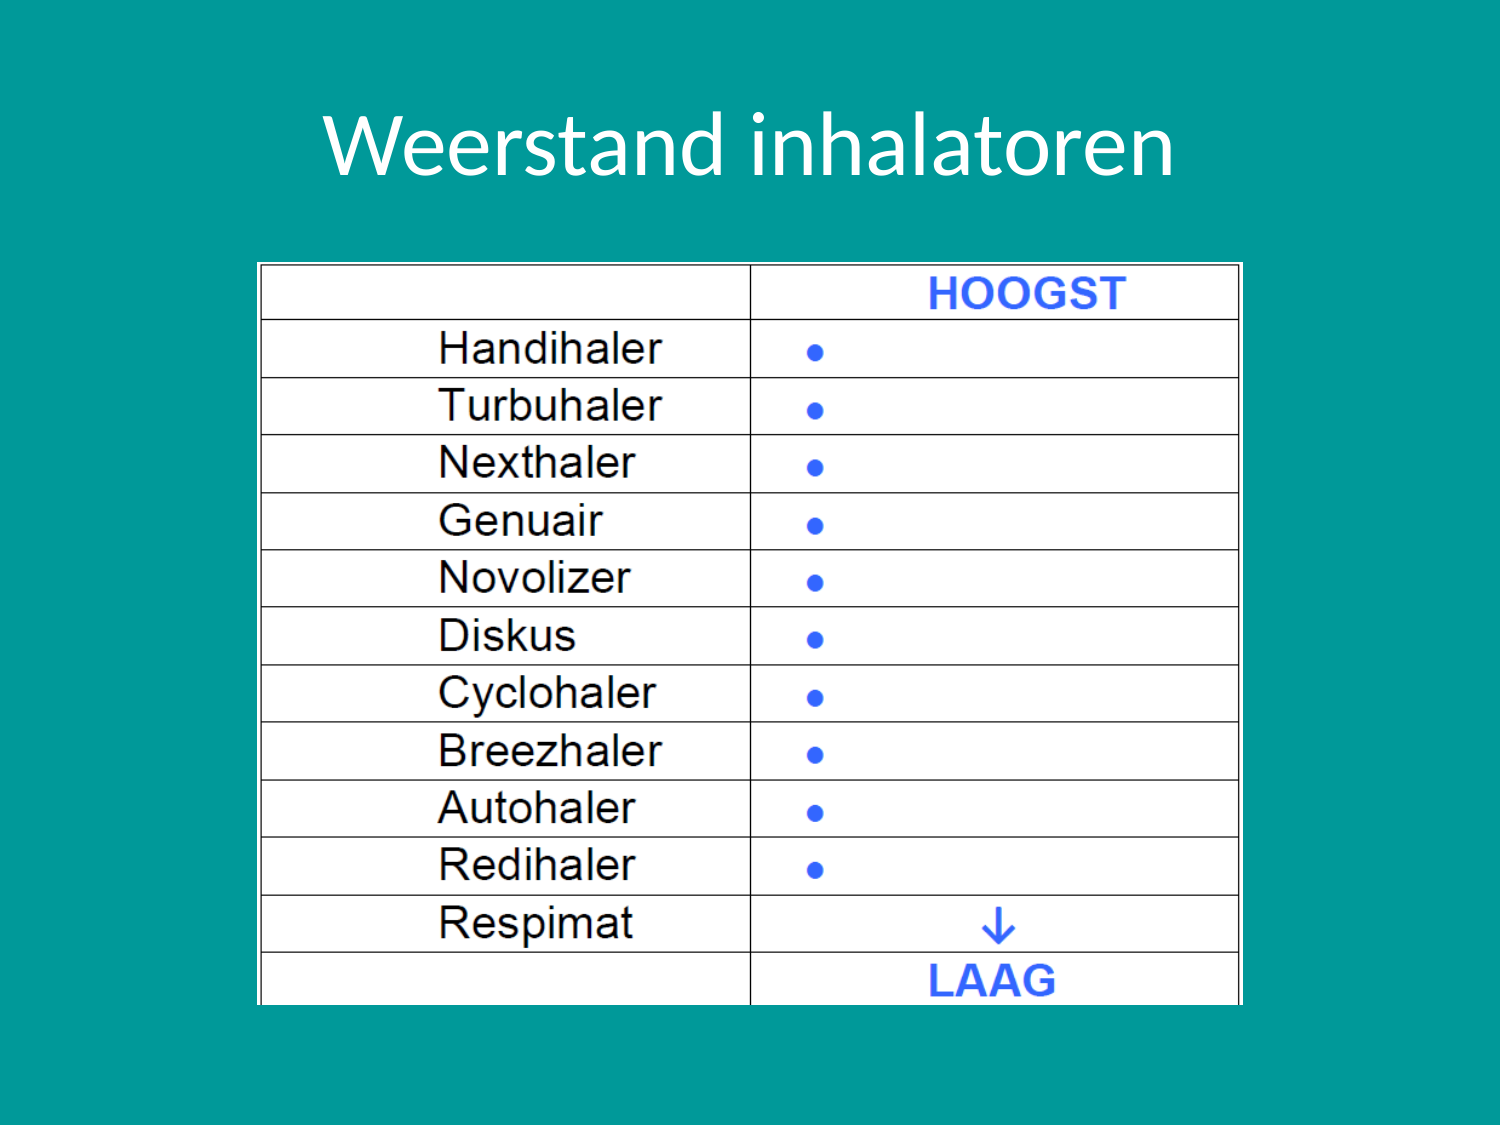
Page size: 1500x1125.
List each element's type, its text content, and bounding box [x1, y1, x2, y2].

title Weerstand inhalatoren [75, 45, 1425, 233]
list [256, 262, 1244, 1006]
